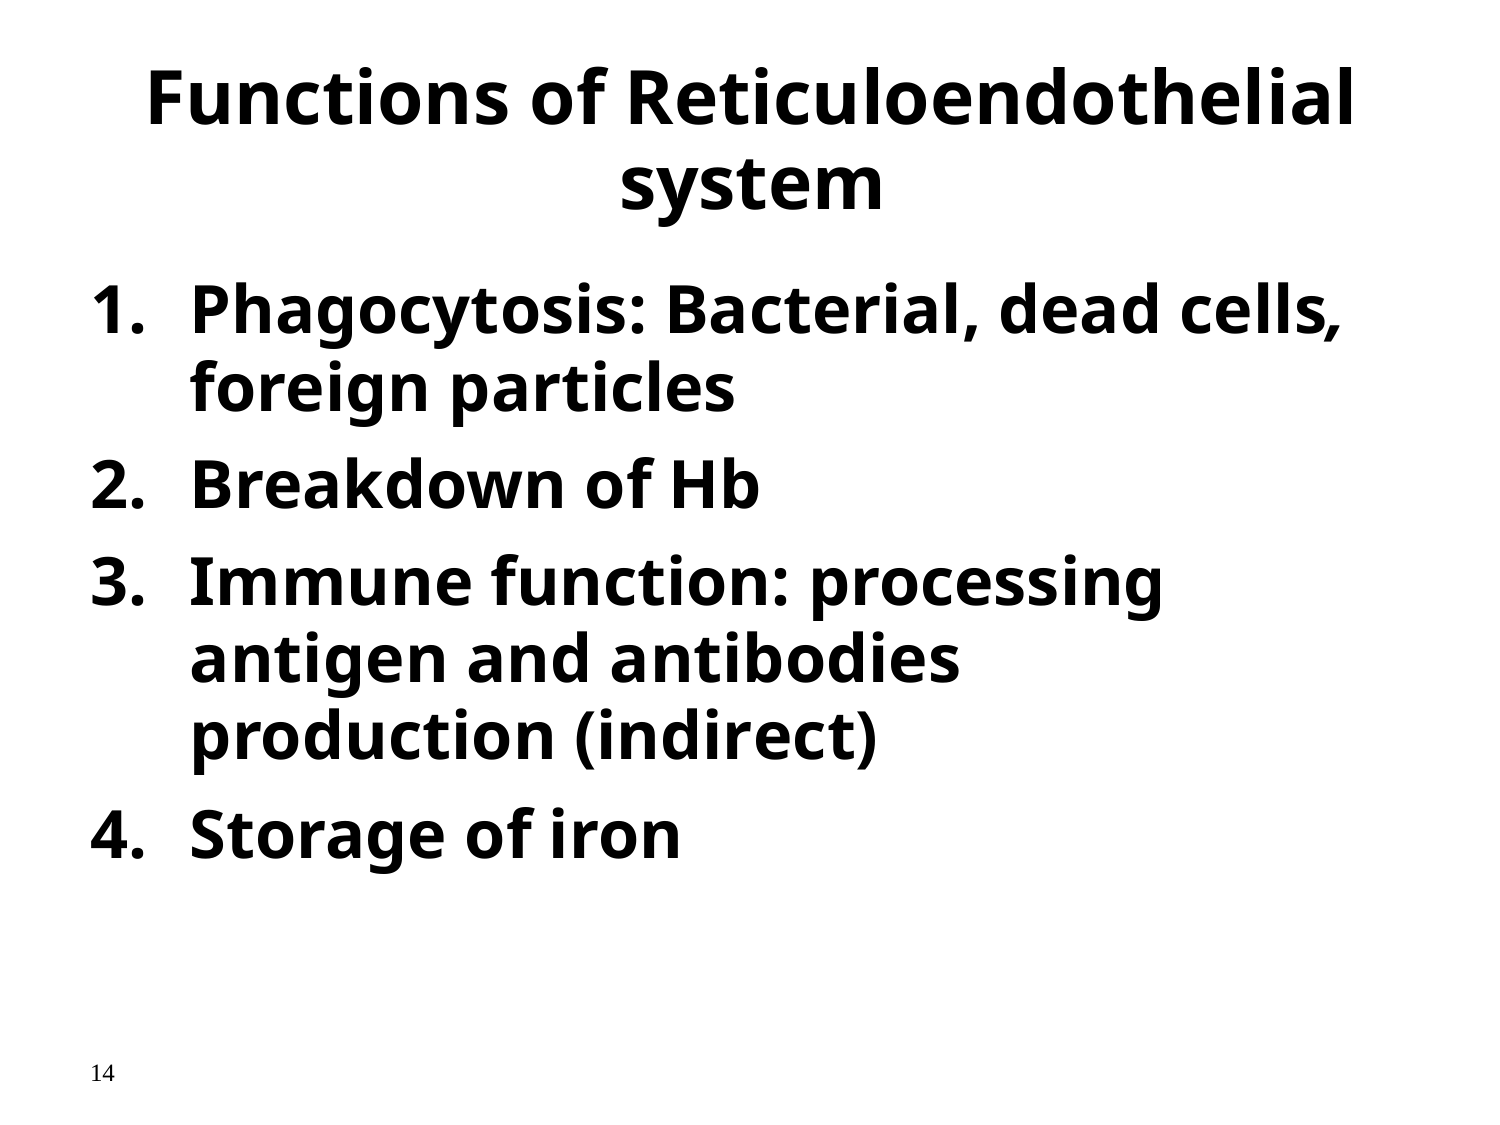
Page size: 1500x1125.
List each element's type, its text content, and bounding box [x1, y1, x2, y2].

title Functions of Reticuloendothelial system [136, 55, 1364, 244]
text_box Phagocytosis: Bacterial, dead cells, foreign particles Breakdown of Hb Immune function: processing antigen and antibodies production (indirect) Storage of iron [87, 269, 1368, 872]
slide_number 13 [85, 1059, 120, 1125]
